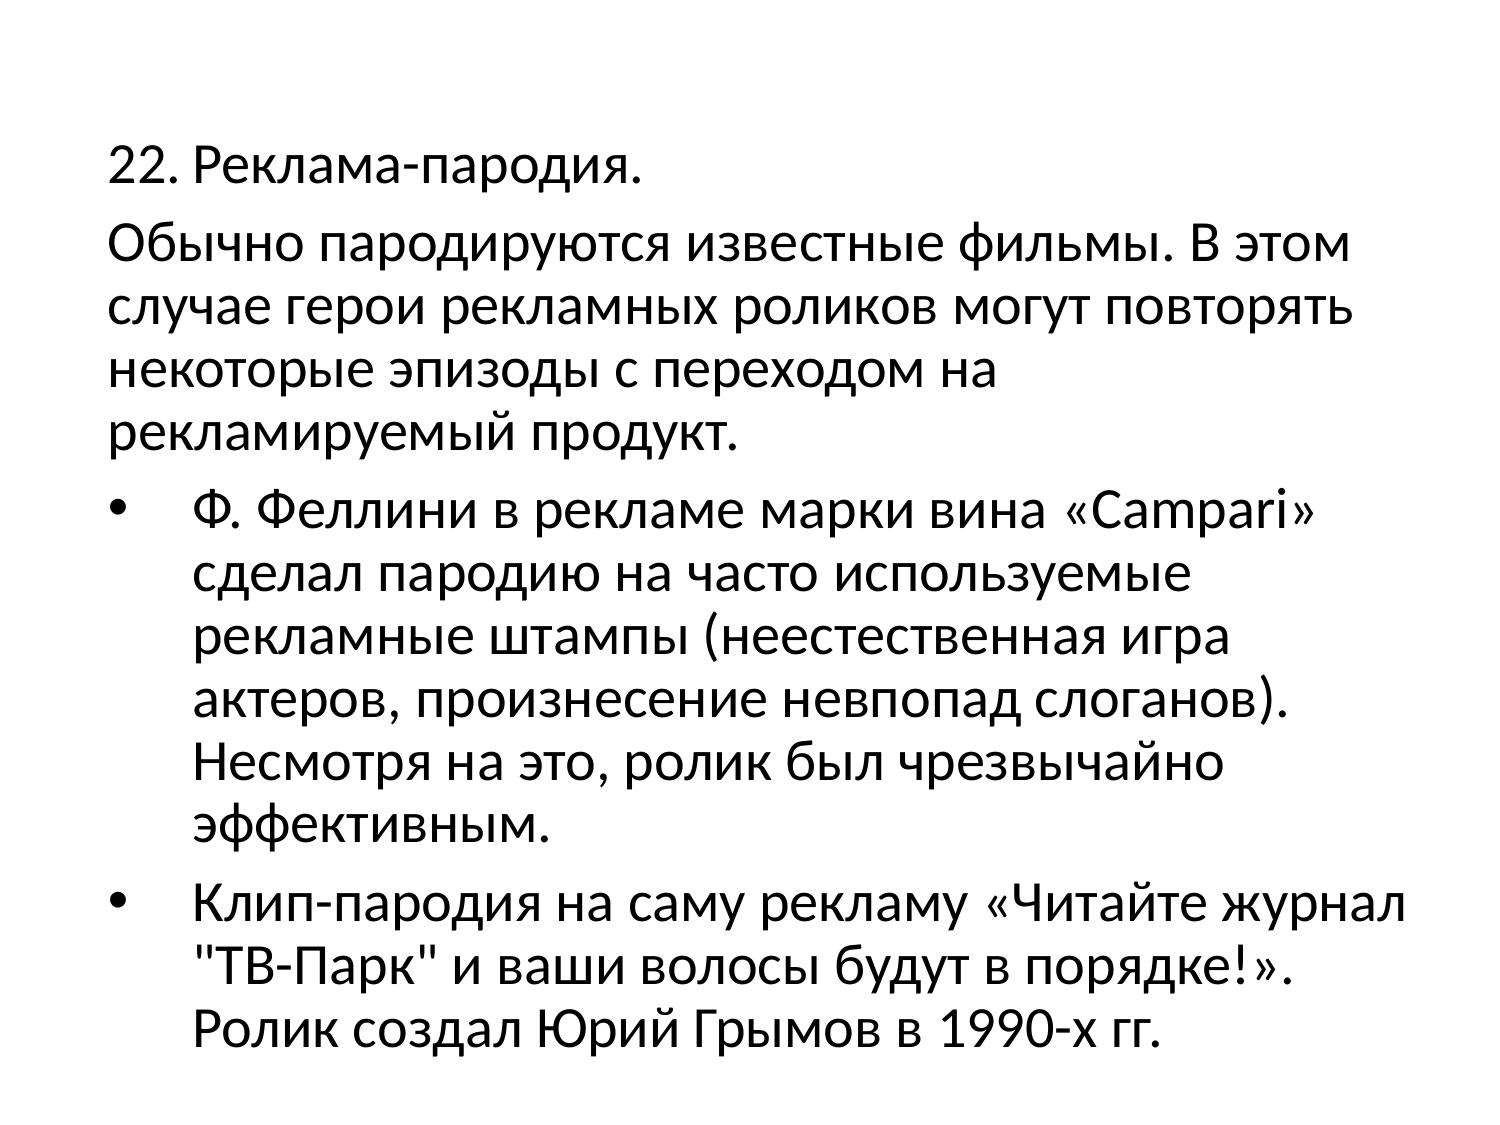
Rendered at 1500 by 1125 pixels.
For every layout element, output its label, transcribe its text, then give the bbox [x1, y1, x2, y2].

list Реклама-пародия. Обычно пародируются известные фильмы. В этом случае герои рекламных роликов могут повторять некоторые эпизоды с переходом на рекламируемый продукт. Ф. Феллини в рекламе марки вина «Campari» сделал пародию на часто используемые рекламные штампы (неестественная игра актеров, произнесение невпопад слоганов). Несмотря на это, ролик был чрезвычайно эффективным. Клип-пародия на саму рекламу «Читайте журнал "ТВ-Парк" и ваши волосы будут в порядке!». Ролик создал Юрий Грымов в 1990-х гг. [75, 125, 1425, 1079]
